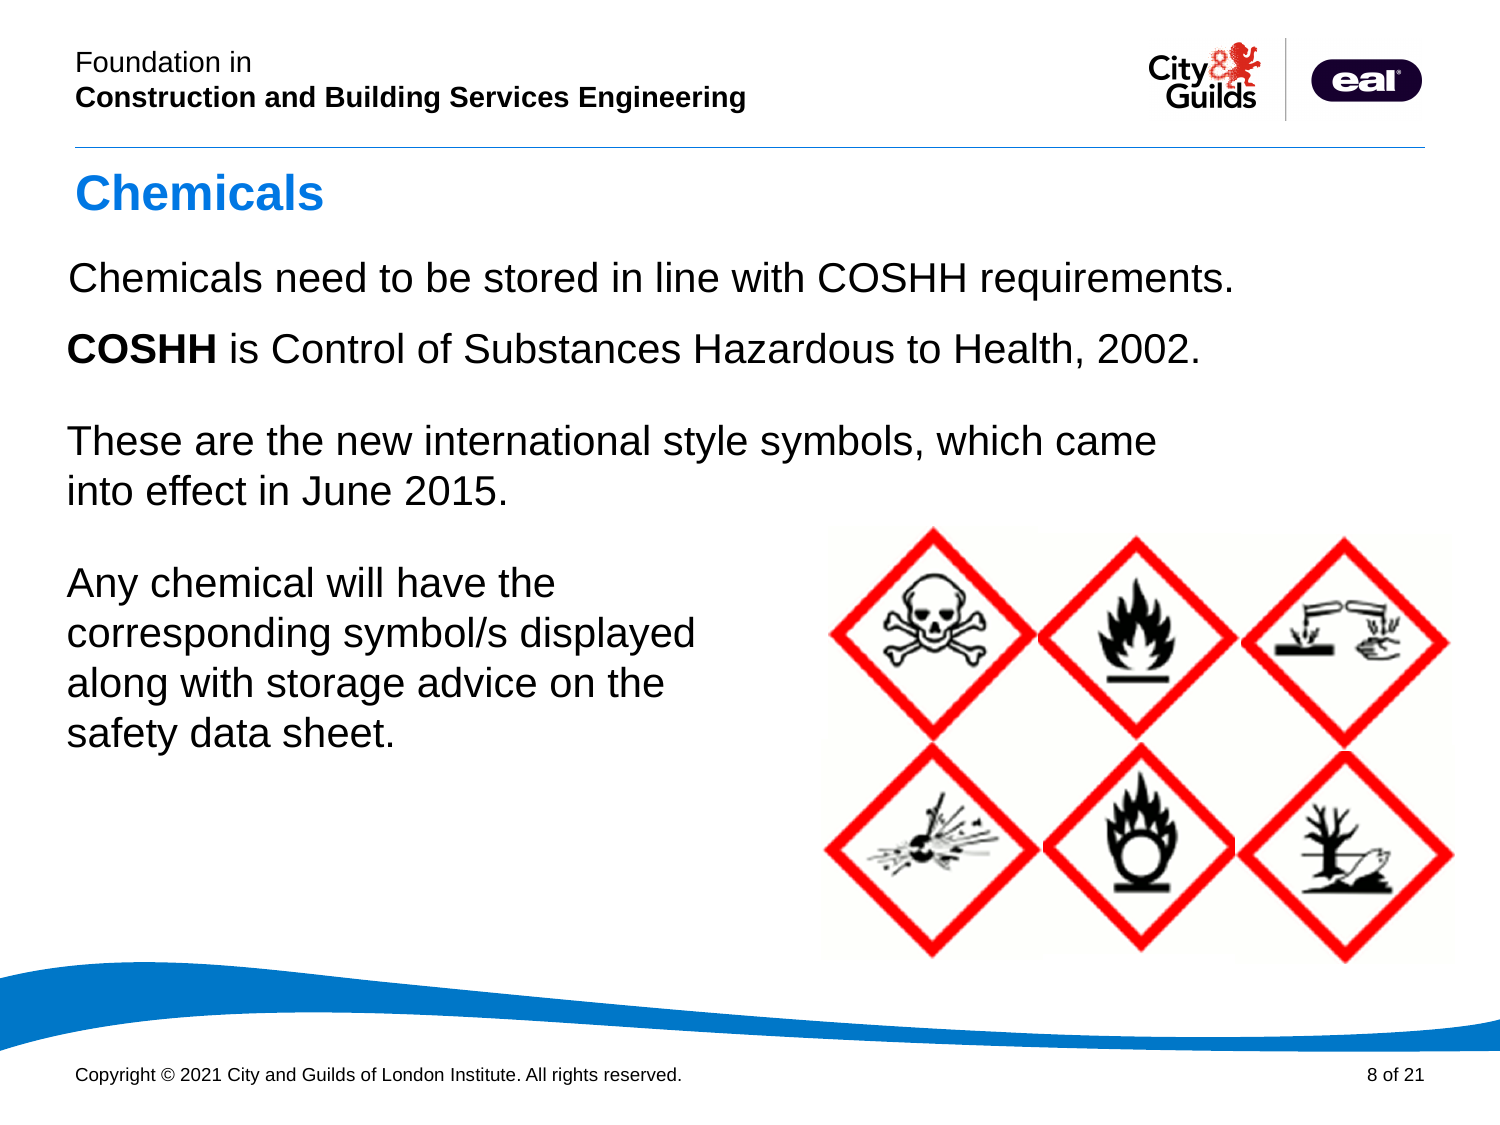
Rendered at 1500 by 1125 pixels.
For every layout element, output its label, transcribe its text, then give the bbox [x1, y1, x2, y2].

picture [820, 526, 1455, 965]
text_box Chemicals need to be stored in line with COSHH requirements. [53, 243, 1434, 309]
title Chemicals [74, 160, 1273, 243]
list COSHH is Control of Substances Hazardous to Health, 2002. These are the new international style symbols, which came into effect in June 2015. Any chemical will have the corresponding symbol/s displayed along with storage advice on the safety data sheet. [66, 321, 1203, 1005]
picture [1149, 38, 1422, 121]
